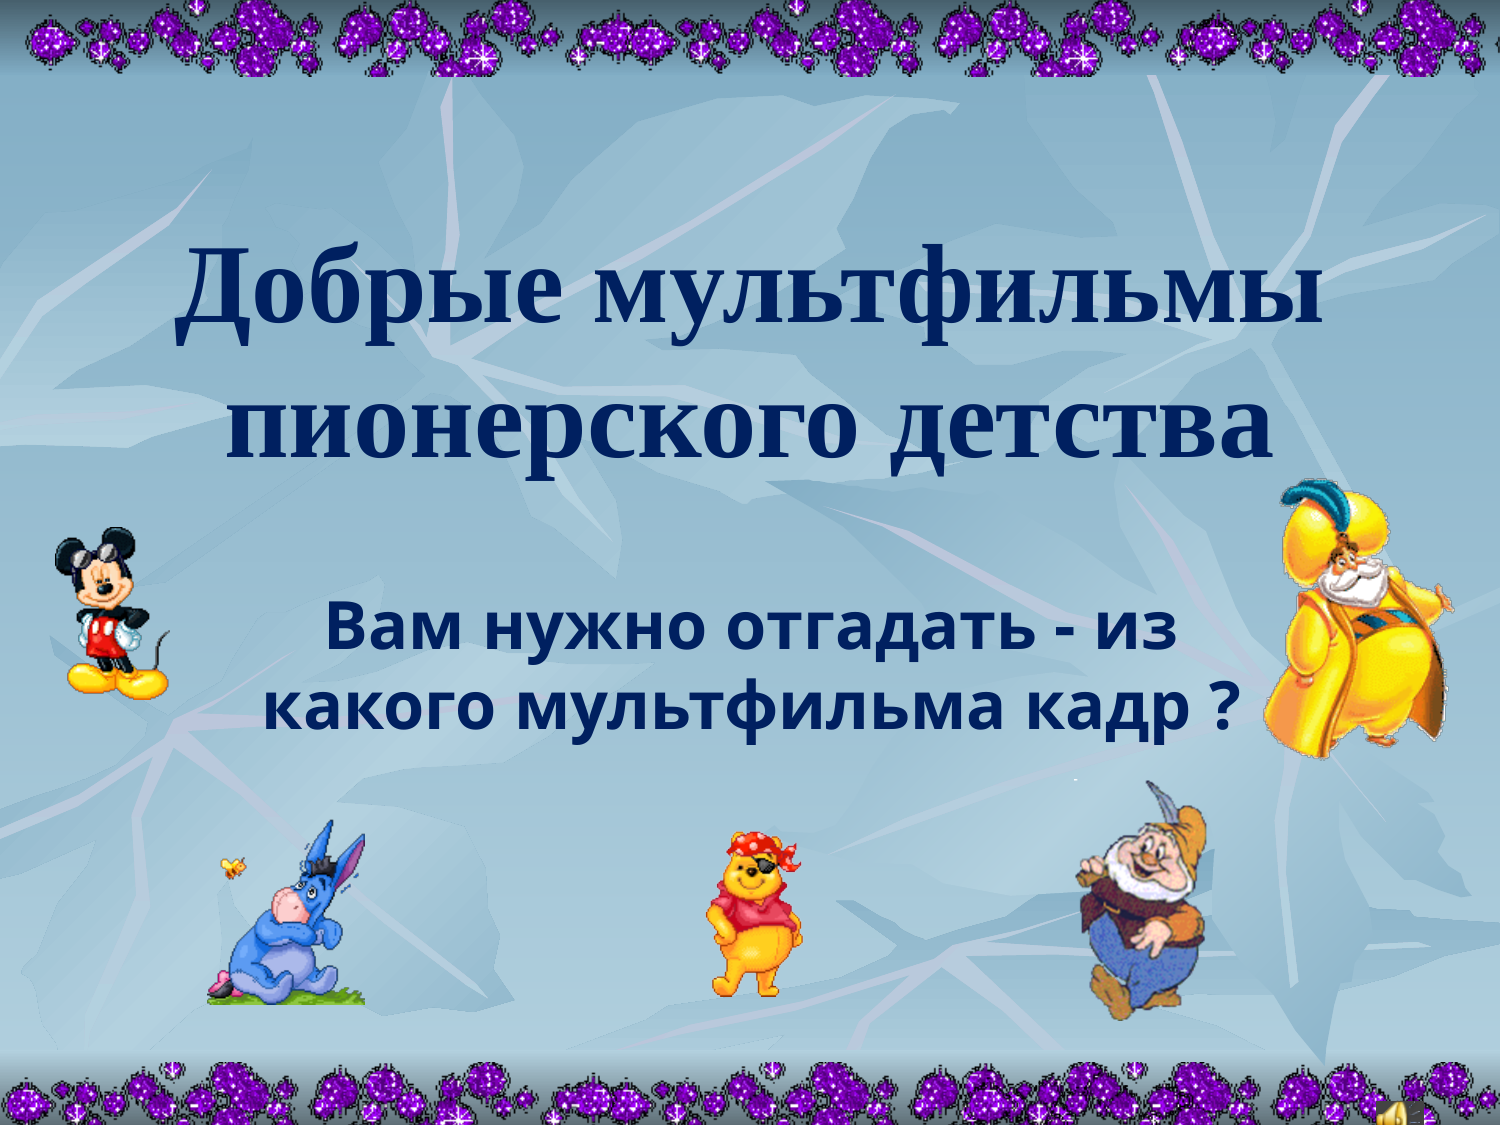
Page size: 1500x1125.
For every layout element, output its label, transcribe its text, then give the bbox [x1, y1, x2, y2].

picture [55, 527, 170, 700]
picture [0, 1062, 1500, 1125]
picture [207, 817, 365, 1006]
picture [24, 0, 1500, 77]
subtitle Вам нужно отгадать - из какого мультфильма кадр ? [226, 574, 1277, 863]
title Добрые мультфильмы пионерского детства [112, 202, 1388, 488]
picture [1249, 470, 1469, 770]
picture [1074, 779, 1215, 1021]
picture [673, 808, 830, 997]
